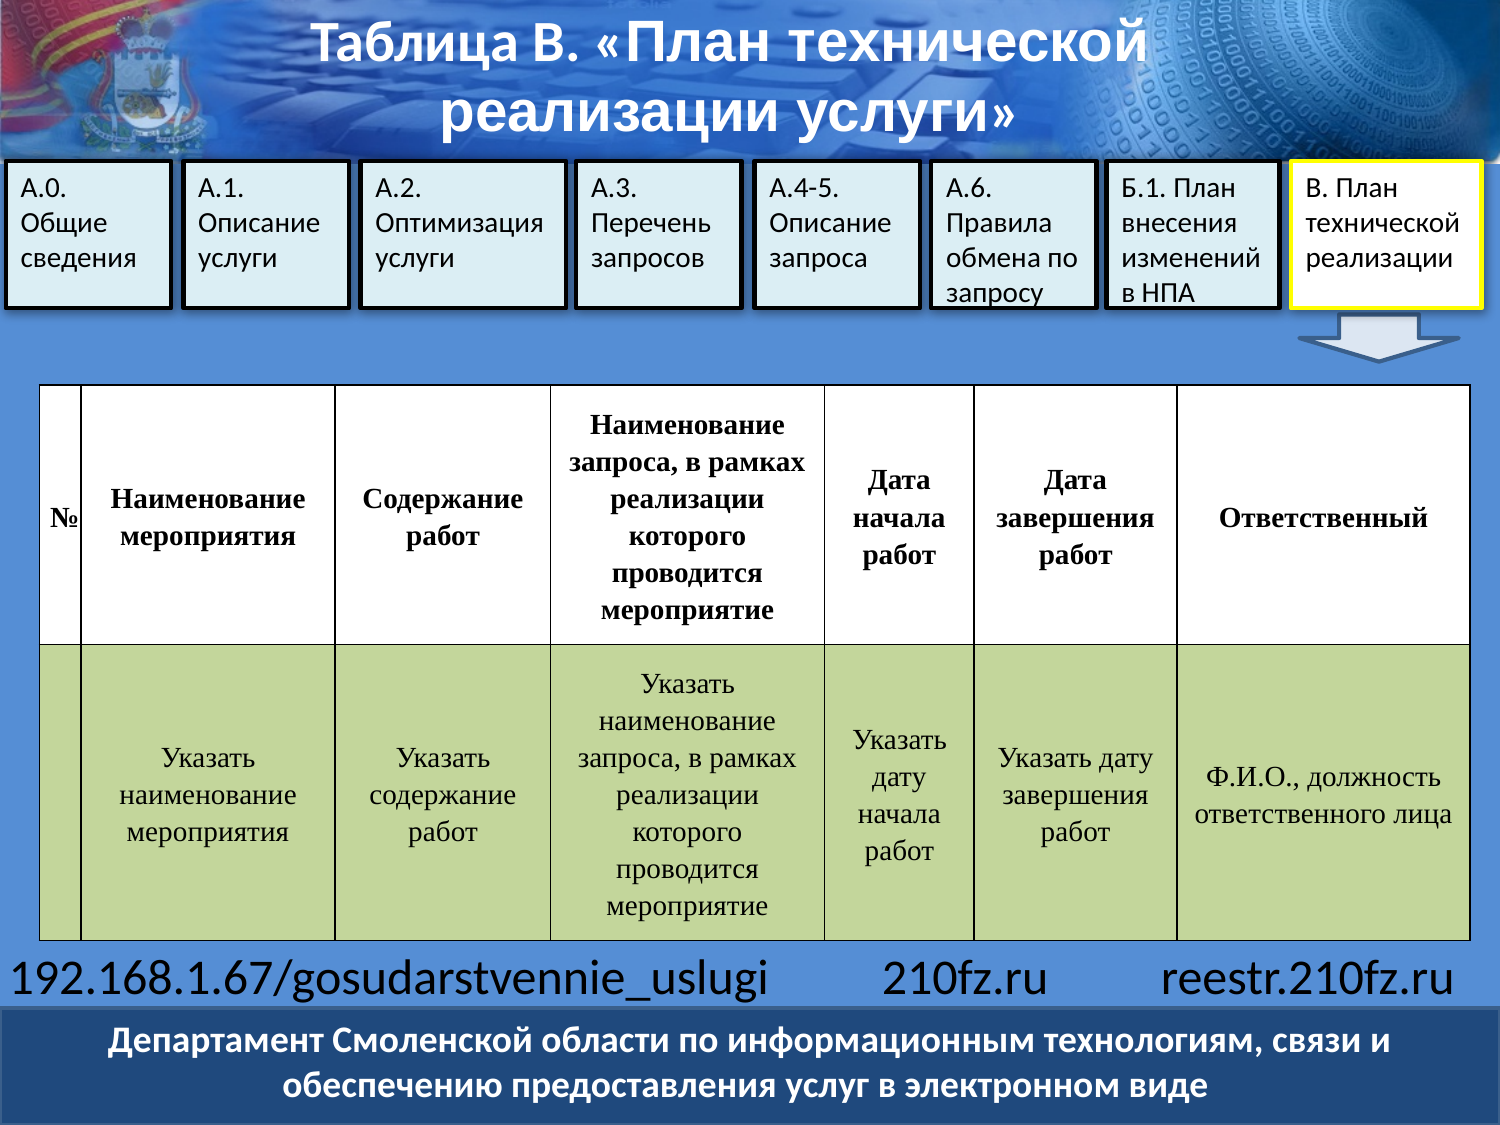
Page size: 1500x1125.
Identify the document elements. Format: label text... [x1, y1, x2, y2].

text_box А.3. Перечень запросов [574, 172, 744, 310]
table_header Наименование запроса, в рамках реализации которого проводится мероприятие [551, 386, 824, 644]
picture [0, 0, 1500, 164]
text_box А.6. Правила обмена по запросу [929, 172, 1098, 310]
table_header Ответственный [1178, 386, 1469, 644]
table_header Содержание работ [336, 386, 550, 644]
text_box Департамент Смоленской области по информационным технологиям, связи и обеспечению предоставления услуг в электронном виде [0, 1013, 1500, 1125]
table_cell Указать содержание работ [336, 645, 550, 937]
text_box Б.1. План внесения изменений в НПА [1104, 172, 1282, 310]
text_box 192.168.1.67/gosudarstvennie_uslugi 210fz.ru reestr.210fz.ru [0, 937, 1500, 1013]
text_box А.2. Оптимизация услуги [358, 172, 568, 310]
table_cell [40, 645, 80, 937]
table_header Дата начала работ [825, 386, 973, 644]
table_cell Ф.И.О., должность ответственного лица [1178, 645, 1469, 937]
text_box А.1. Описание услуги [181, 172, 351, 310]
text_box [1297, 321, 1461, 364]
text_box А.0. Общие сведения [4, 172, 173, 310]
table_header Дата завершения работ [975, 386, 1176, 644]
table_cell Указать наименование запроса, в рамках реализации которого проводится мероприятие [551, 645, 824, 937]
table_header Наименование мероприятия [82, 386, 334, 644]
table_cell Указать дату завершения работ [975, 645, 1176, 937]
text_box А.4-5. Описание запроса [752, 172, 922, 310]
table_cell Указать дату начала работ [825, 645, 973, 937]
table_cell Указать наименование мероприятия [82, 645, 334, 937]
text_box В. План технической реализации [1289, 172, 1484, 310]
table_header № [40, 386, 80, 644]
